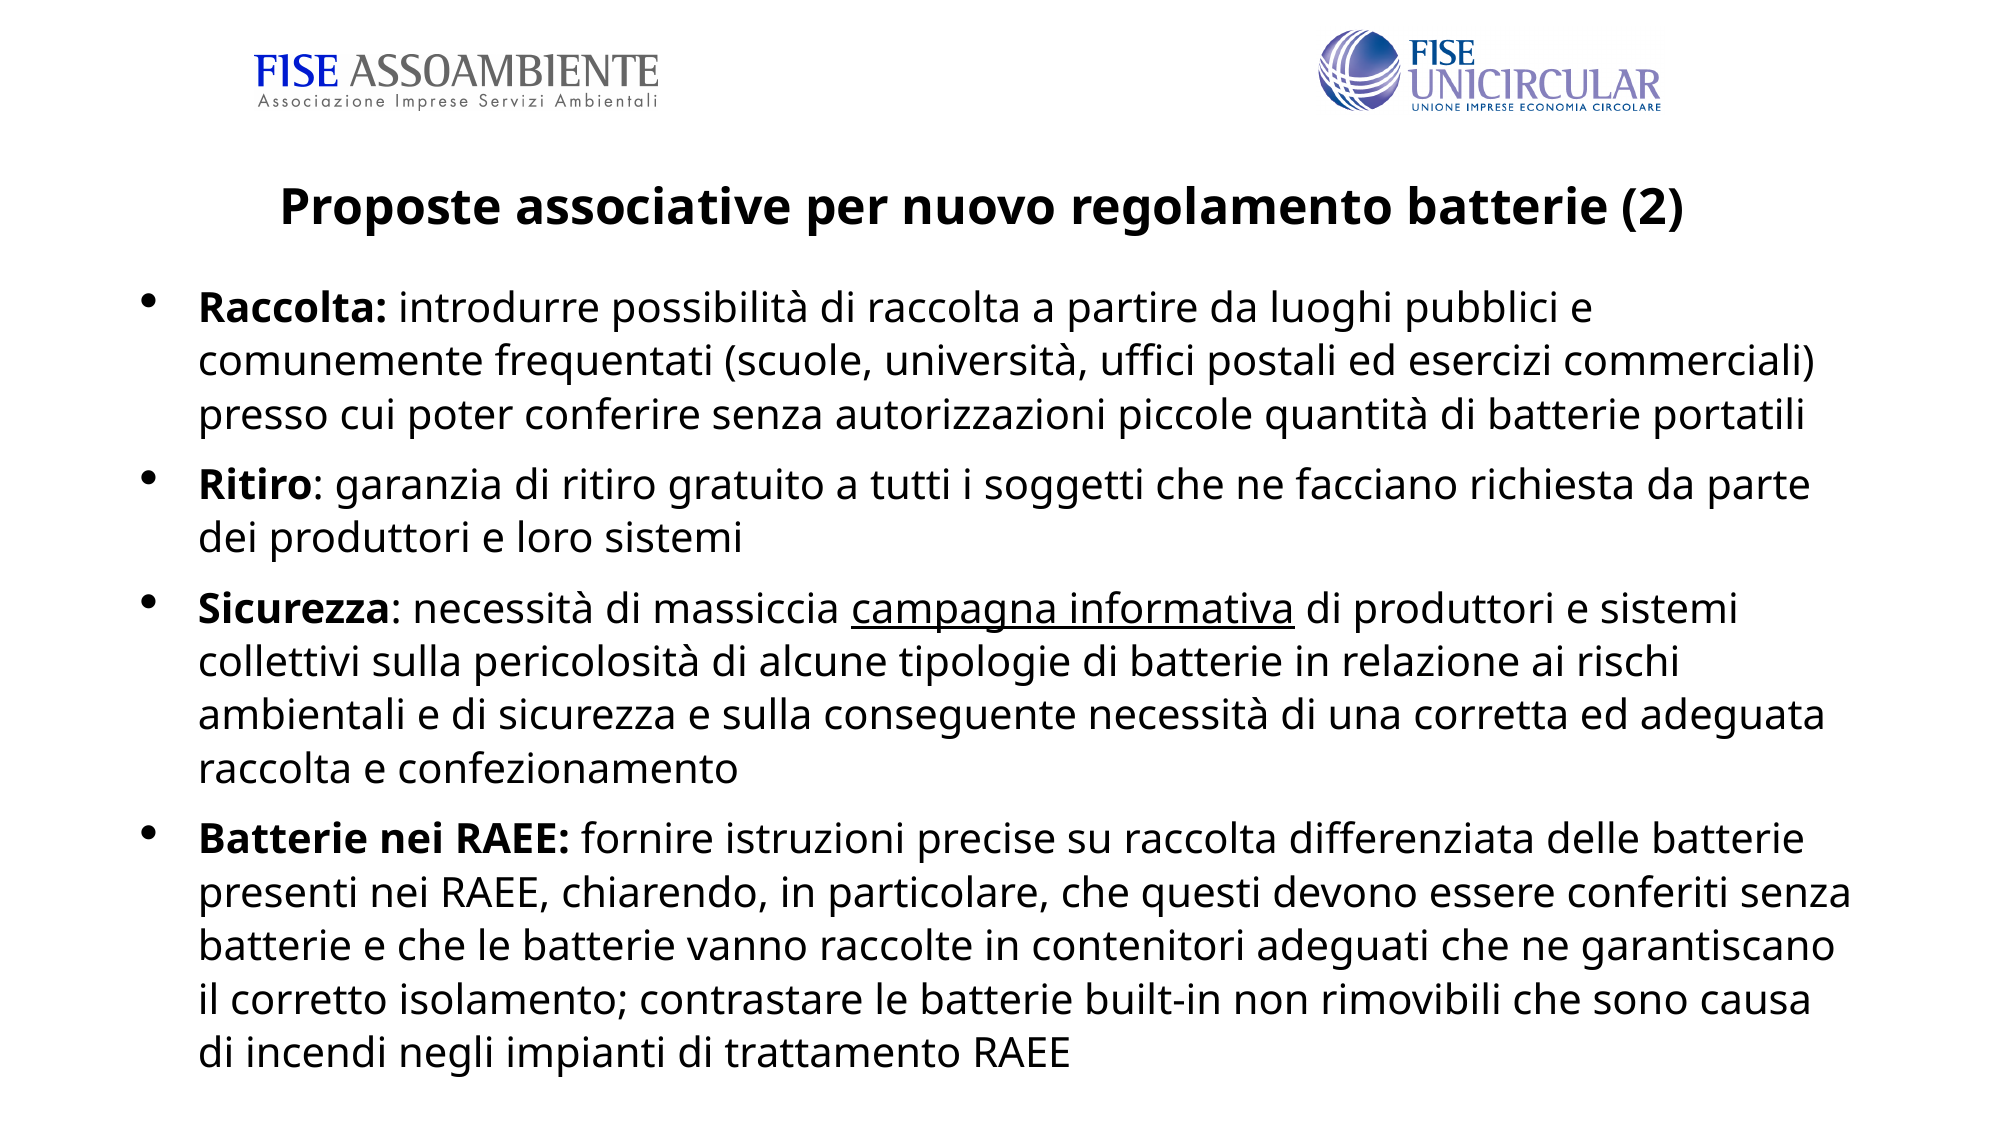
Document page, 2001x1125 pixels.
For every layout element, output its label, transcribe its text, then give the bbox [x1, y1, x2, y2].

text_box Proposte associative per nuovo regolamento batterie (2) [140, 167, 1823, 242]
text_box Raccolta: introdurre possibilità di raccolta a partire da luoghi pubblici e comunemente frequentati (scuole, università, uffici postali ed esercizi commerciali) presso cui poter conferire senza autorizzazioni piccole quantità di batterie portatili Ritiro: garanzia di ritiro gratuito a tutti i soggetti che ne facciano richiesta da parte dei produttori e loro sistemi Sicurezza: necessità di massiccia campagna informativa di produttori e sistemi collettivi sulla pericolosità di alcune tipologie di batterie in relazione ai rischi ambientali e di sicurezza e sulla conseguente necessità di una corretta ed adeguata raccolta e confezionamento Batterie nei RAEE: fornire istruzioni precise su raccolta differenziata delle batterie presenti nei RAEE, chiarendo, in particolare, che questi devono essere conferiti senza batterie e che le batterie vanno raccolte in contenitori adeguati che ne garantiscano il corretto isolamento; contrastare le batterie built-in non rimovibili che sono causa di incendi negli impianti di trattamento RAEE [126, 269, 1874, 1125]
picture [1316, 26, 1665, 116]
picture [254, 54, 658, 111]
